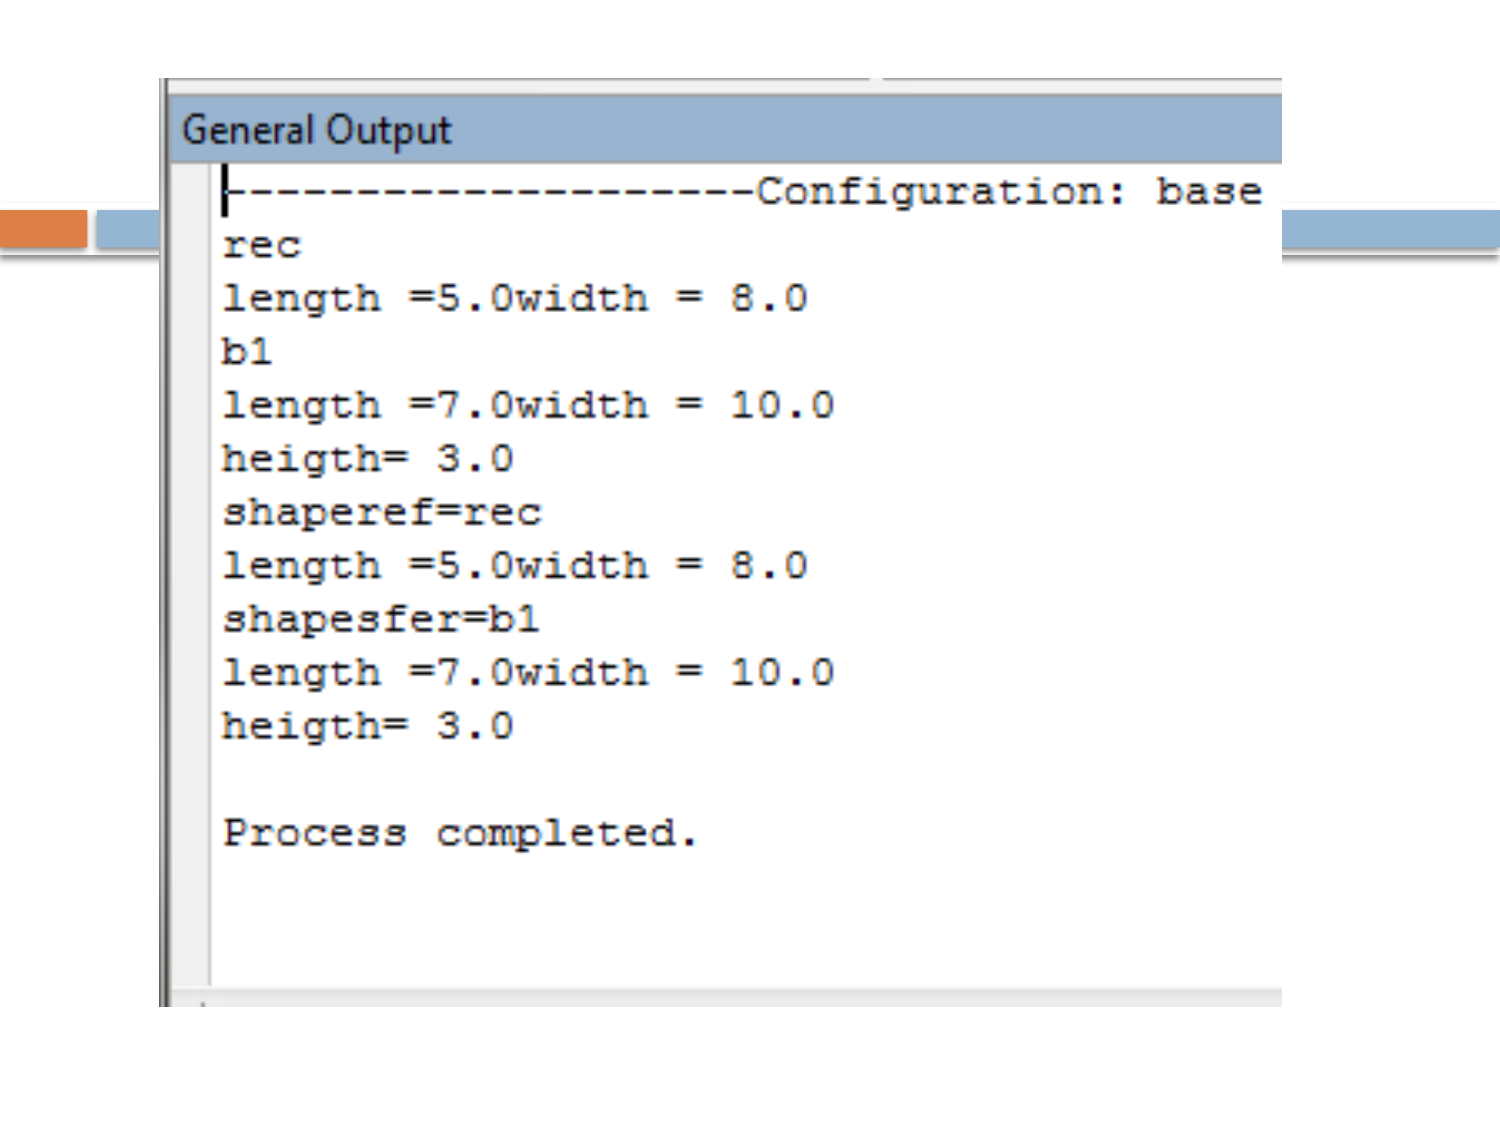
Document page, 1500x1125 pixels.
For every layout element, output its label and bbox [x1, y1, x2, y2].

picture [159, 77, 1282, 1007]
